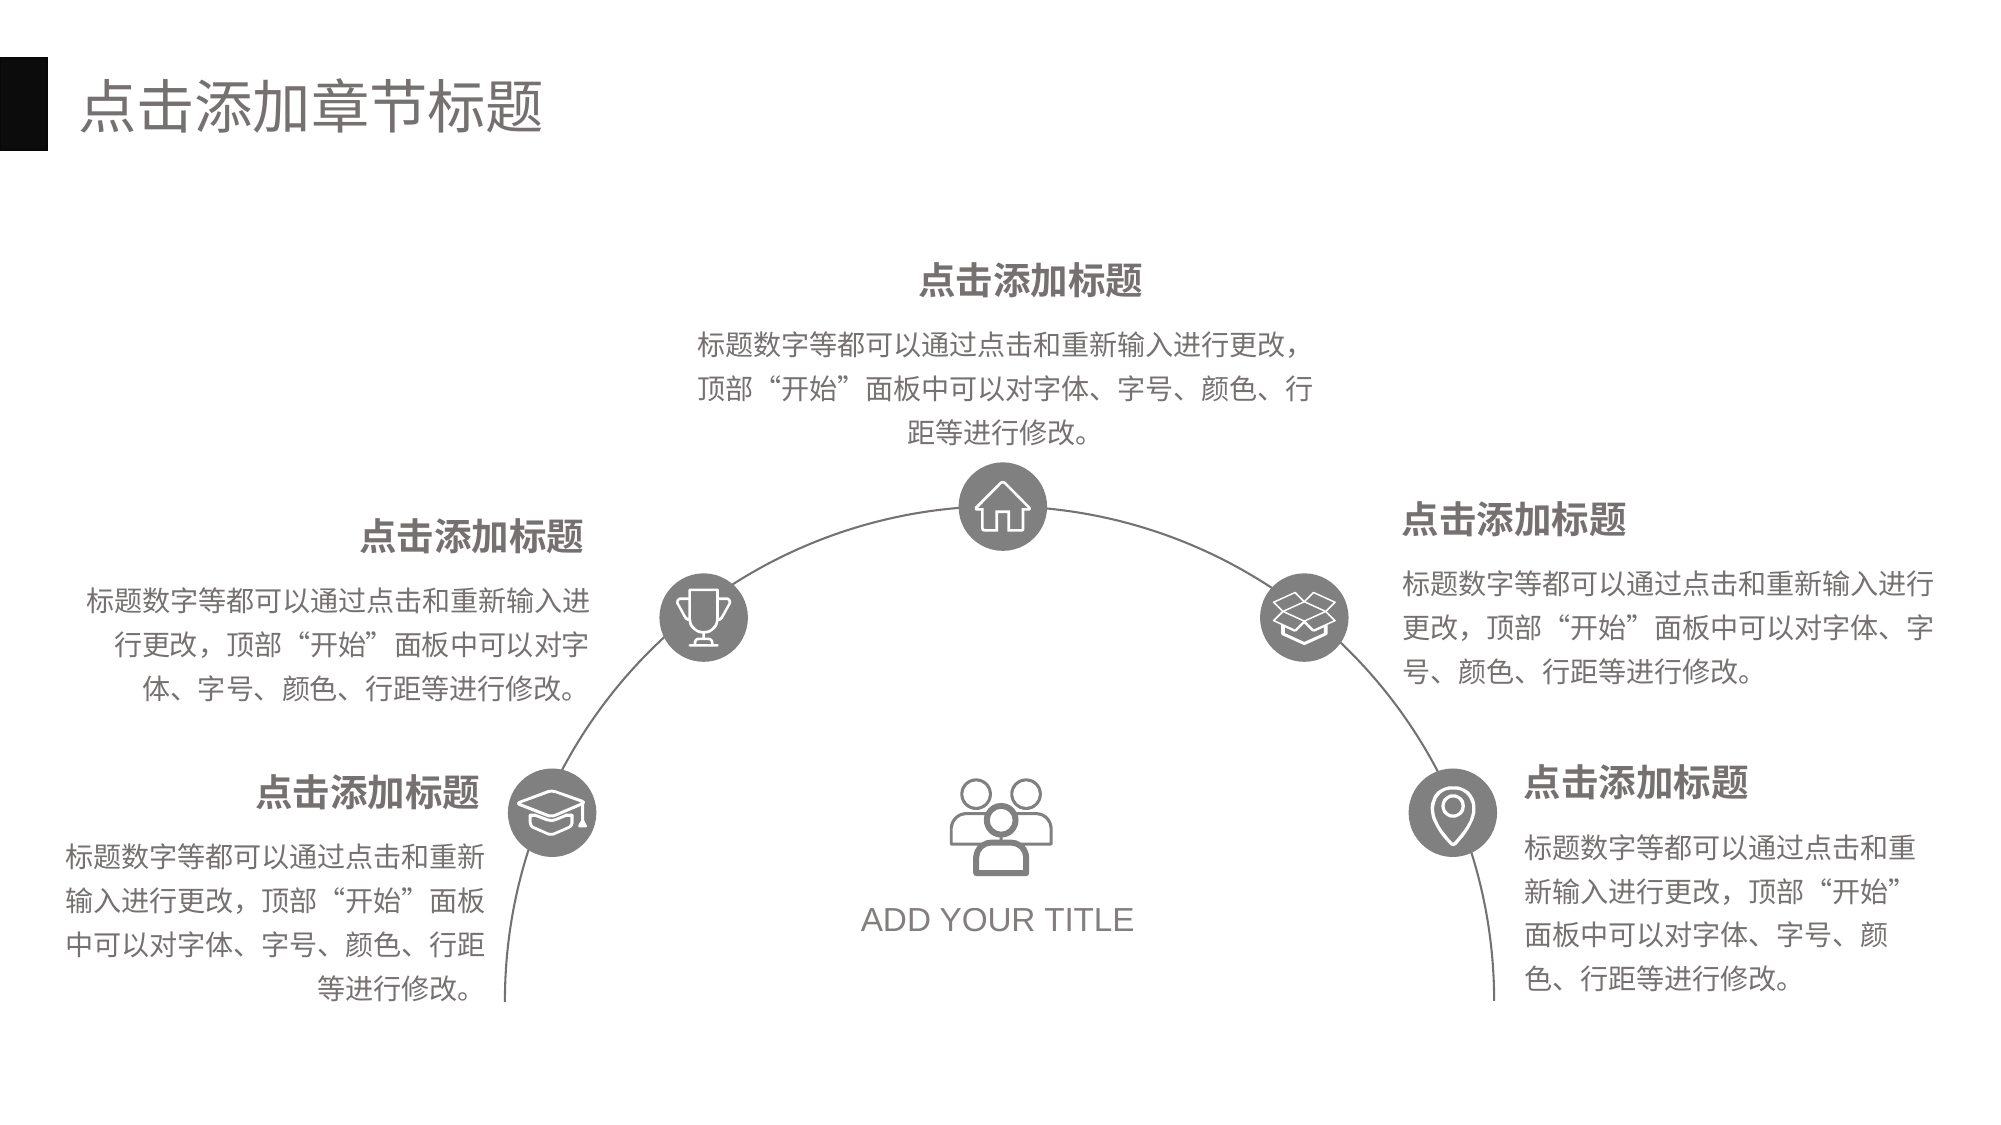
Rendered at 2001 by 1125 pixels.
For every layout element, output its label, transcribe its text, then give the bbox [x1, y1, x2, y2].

text_box [0, 57, 48, 151]
text_box 点击添加章节标题 [63, 63, 560, 148]
text_box [503, 506, 1496, 1002]
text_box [846, 778, 1171, 947]
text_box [1408, 768, 1498, 857]
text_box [1507, 752, 1950, 1005]
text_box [1260, 573, 1349, 662]
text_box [659, 573, 748, 662]
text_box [47, 761, 501, 1015]
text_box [1385, 488, 1950, 697]
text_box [958, 462, 1048, 551]
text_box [676, 249, 1336, 458]
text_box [507, 768, 597, 857]
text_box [70, 505, 605, 715]
